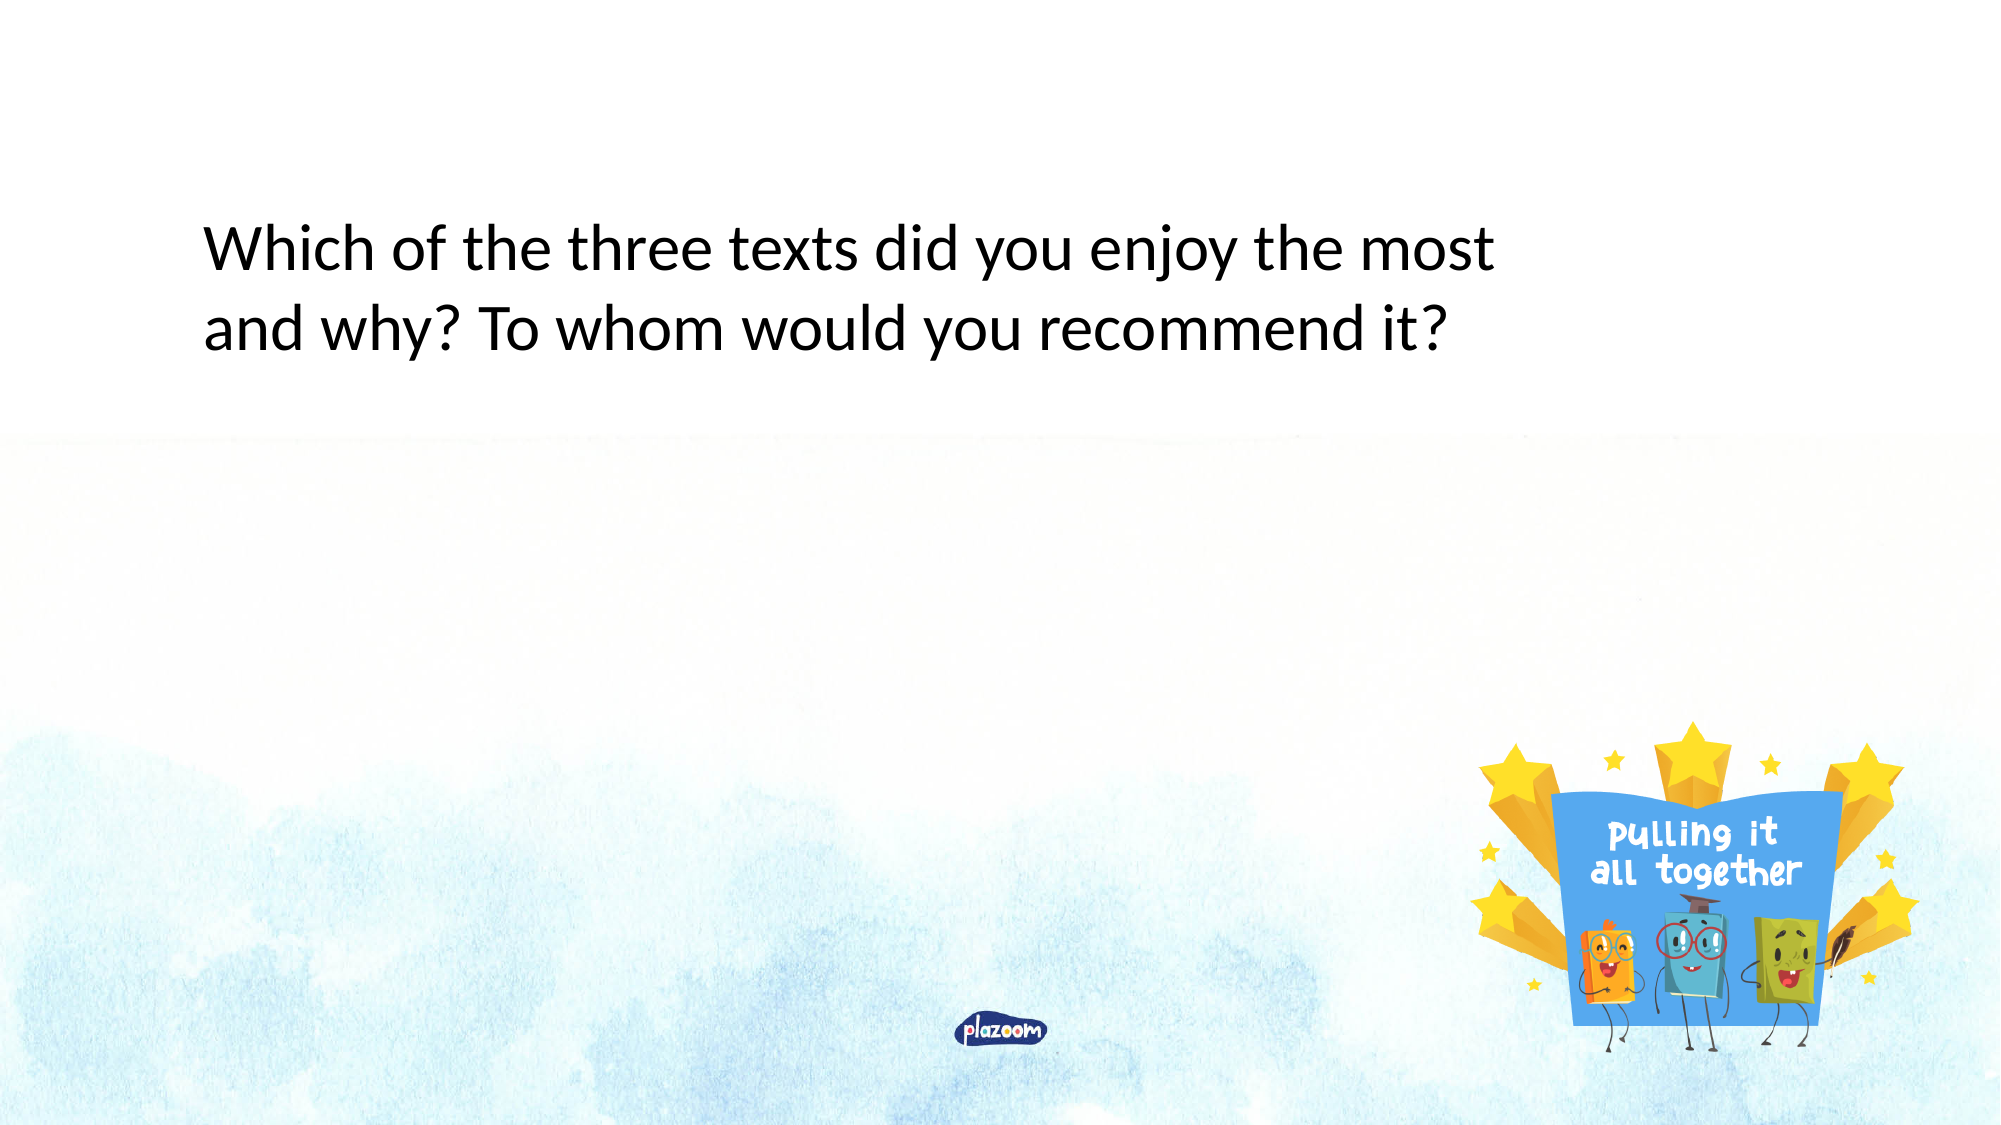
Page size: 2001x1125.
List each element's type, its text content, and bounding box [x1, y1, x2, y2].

picture [0, 0, 2000, 1125]
text_box Which of the three texts did you enjoy the most and why? To whom would you recommend it? [189, 196, 1559, 372]
